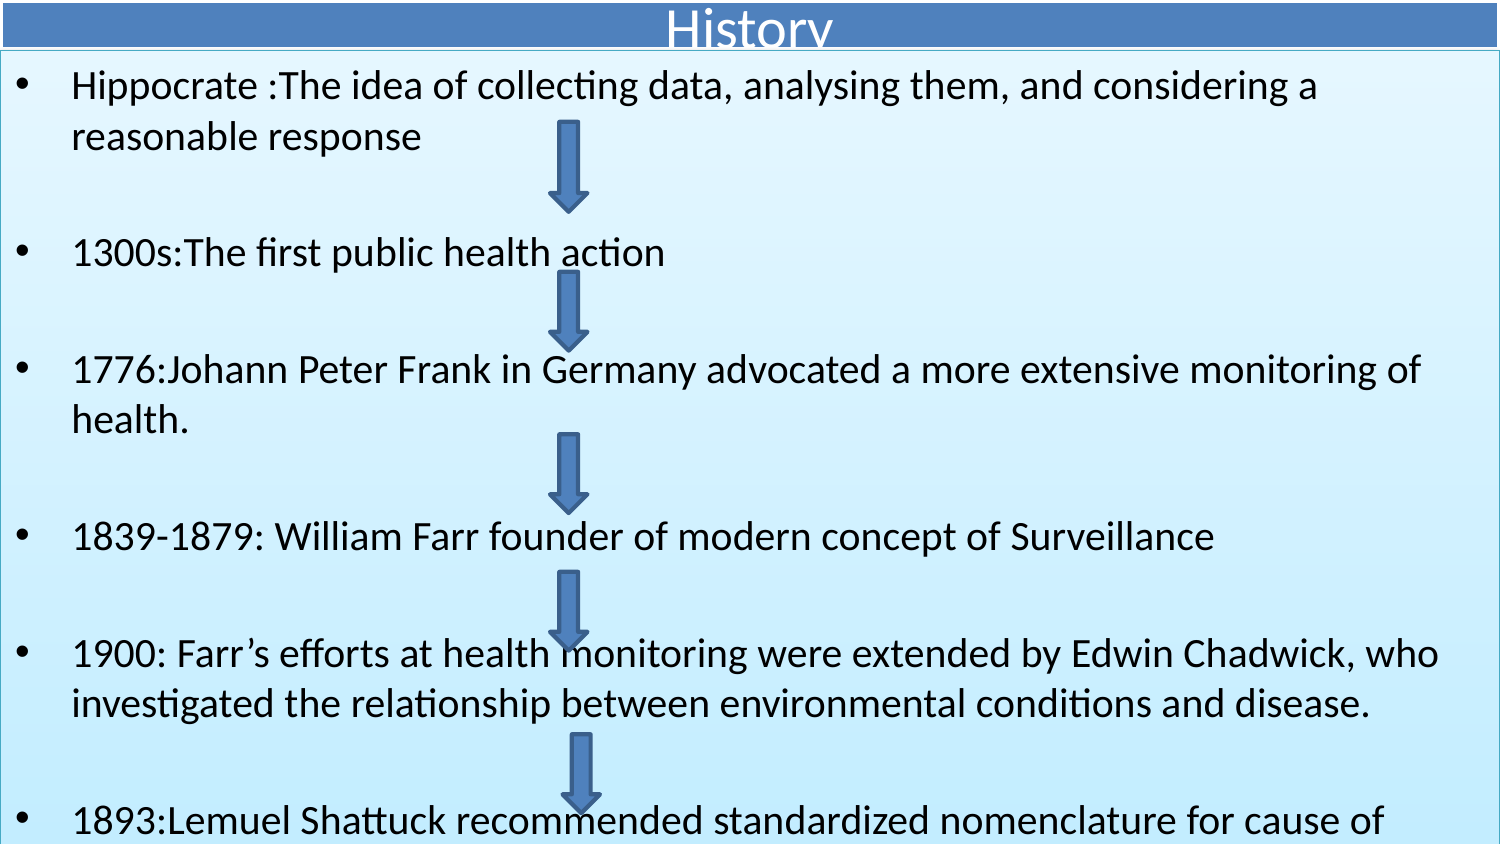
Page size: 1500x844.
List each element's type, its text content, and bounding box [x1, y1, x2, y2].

title History [0, 0, 1500, 50]
list Hippocrate :The idea of collecting data, analysing them, and considering a reasonable response 1300s:The first public health action 1776:Johann Peter Frank in Germany advocated a more extensive monitoring of health. 1839-1879: William Farr founder of modern concept of Surveillance 1900: Farr’s efforts at health monitoring were extended by Edwin Chadwick, who investigated the relationship between environmental conditions and disease. 1893:Lemuel Shattuck recommended standardized nomenclature for cause of disease and death. [0, 50, 1500, 844]
text_box [548, 432, 590, 516]
text_box [548, 569, 590, 653]
text_box [548, 269, 590, 353]
text_box [548, 119, 590, 214]
text_box [560, 732, 602, 816]
